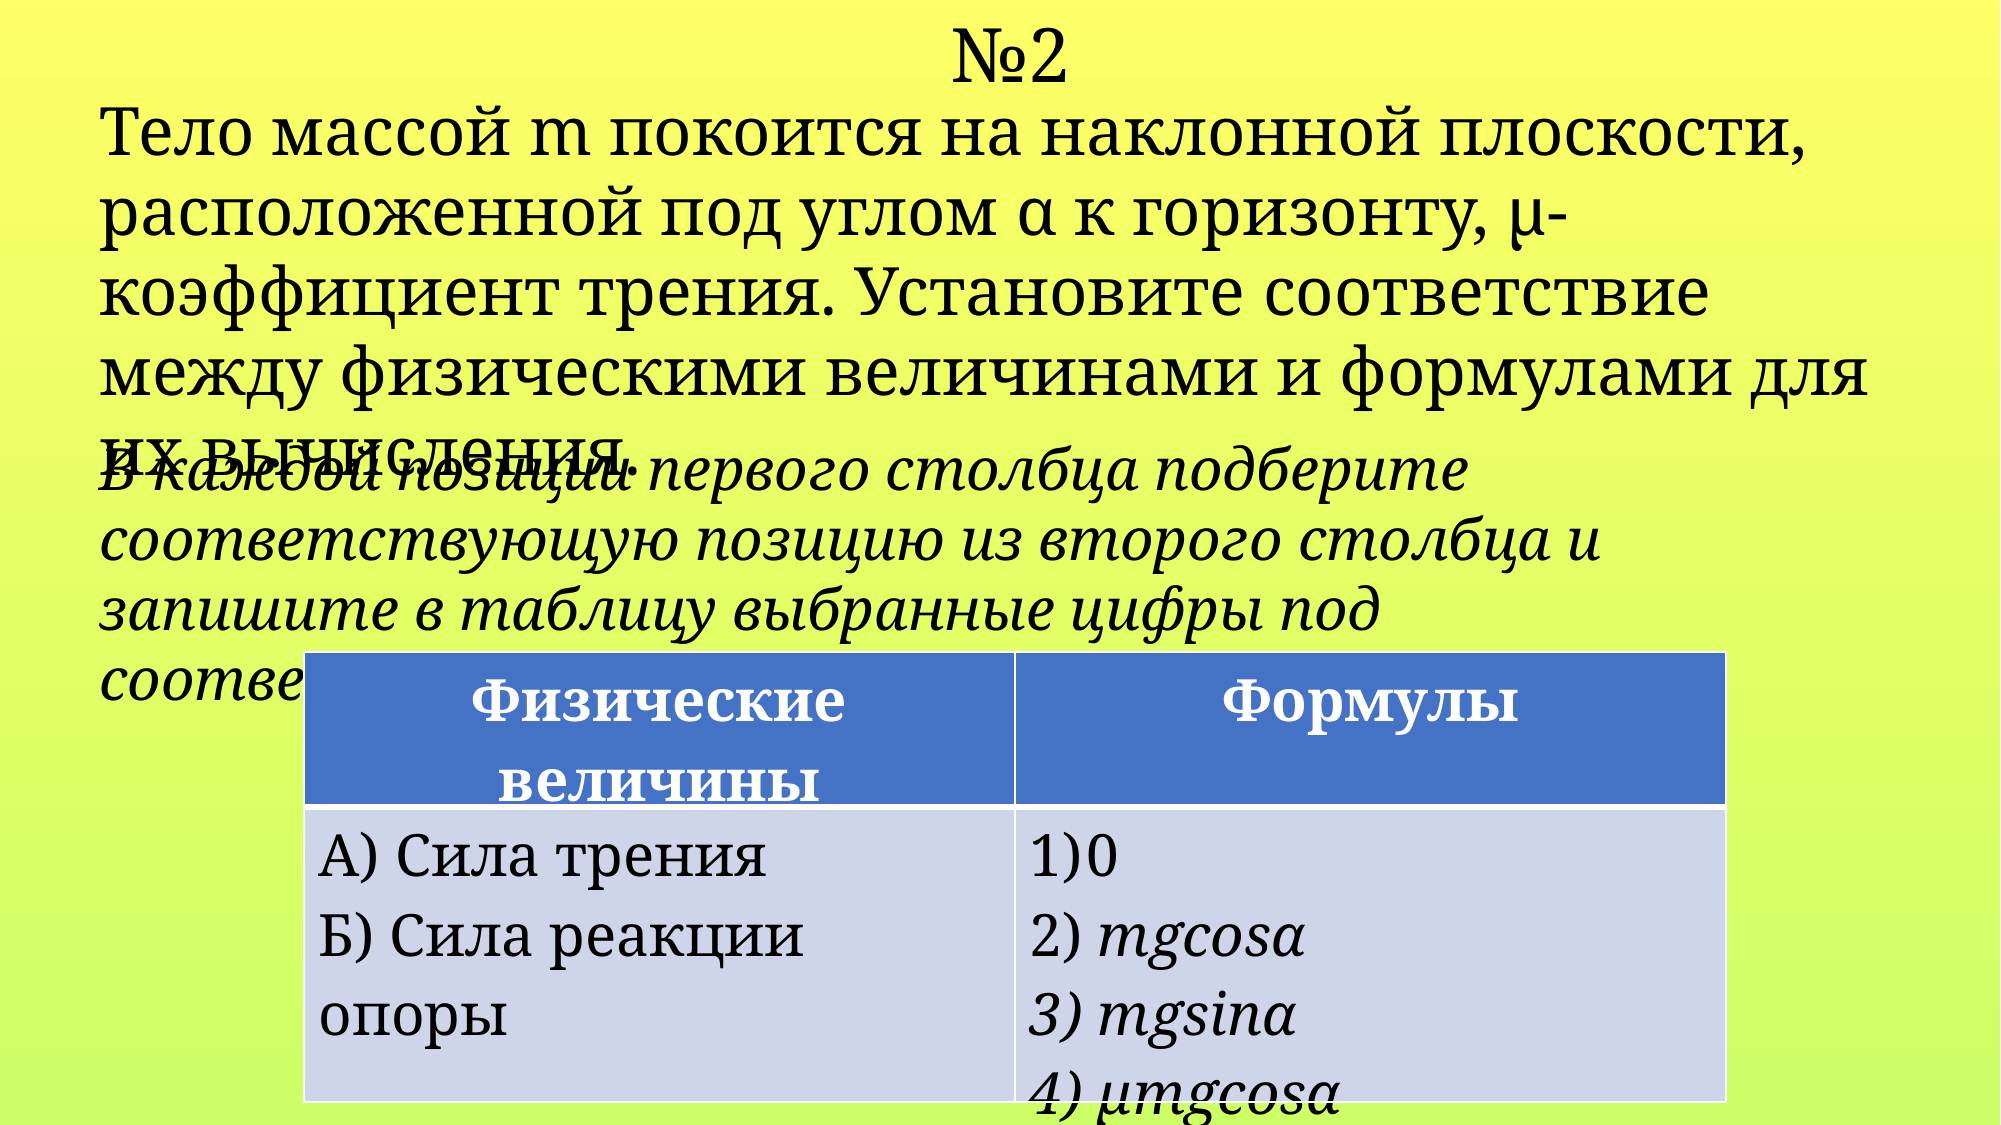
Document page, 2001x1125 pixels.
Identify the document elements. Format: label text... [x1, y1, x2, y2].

text_box В каждой позиции первого столбца подберите соответствующую позицию из второго столбца и запишите в таблицу выбранные цифры под соответствующими буквами. [84, 424, 1925, 720]
table_header Формулы [1016, 653, 1725, 804]
table_cell А) Сила трения Б) Сила реакции опоры [305, 810, 1014, 1101]
text_box Тело массой m покоится на наклонной плоскости, расположенной под углом α к горизонту, μ- коэффициент трения. Установите соответствие между физическими величинами и формулами для их вычисления. [84, 81, 1968, 497]
text_box №2 [937, 0, 1115, 105]
table_cell 0 2) mgcosα 3) mgsinα 4) μmgcosα [1016, 810, 1725, 1101]
table_header Физические величины [305, 653, 1014, 804]
